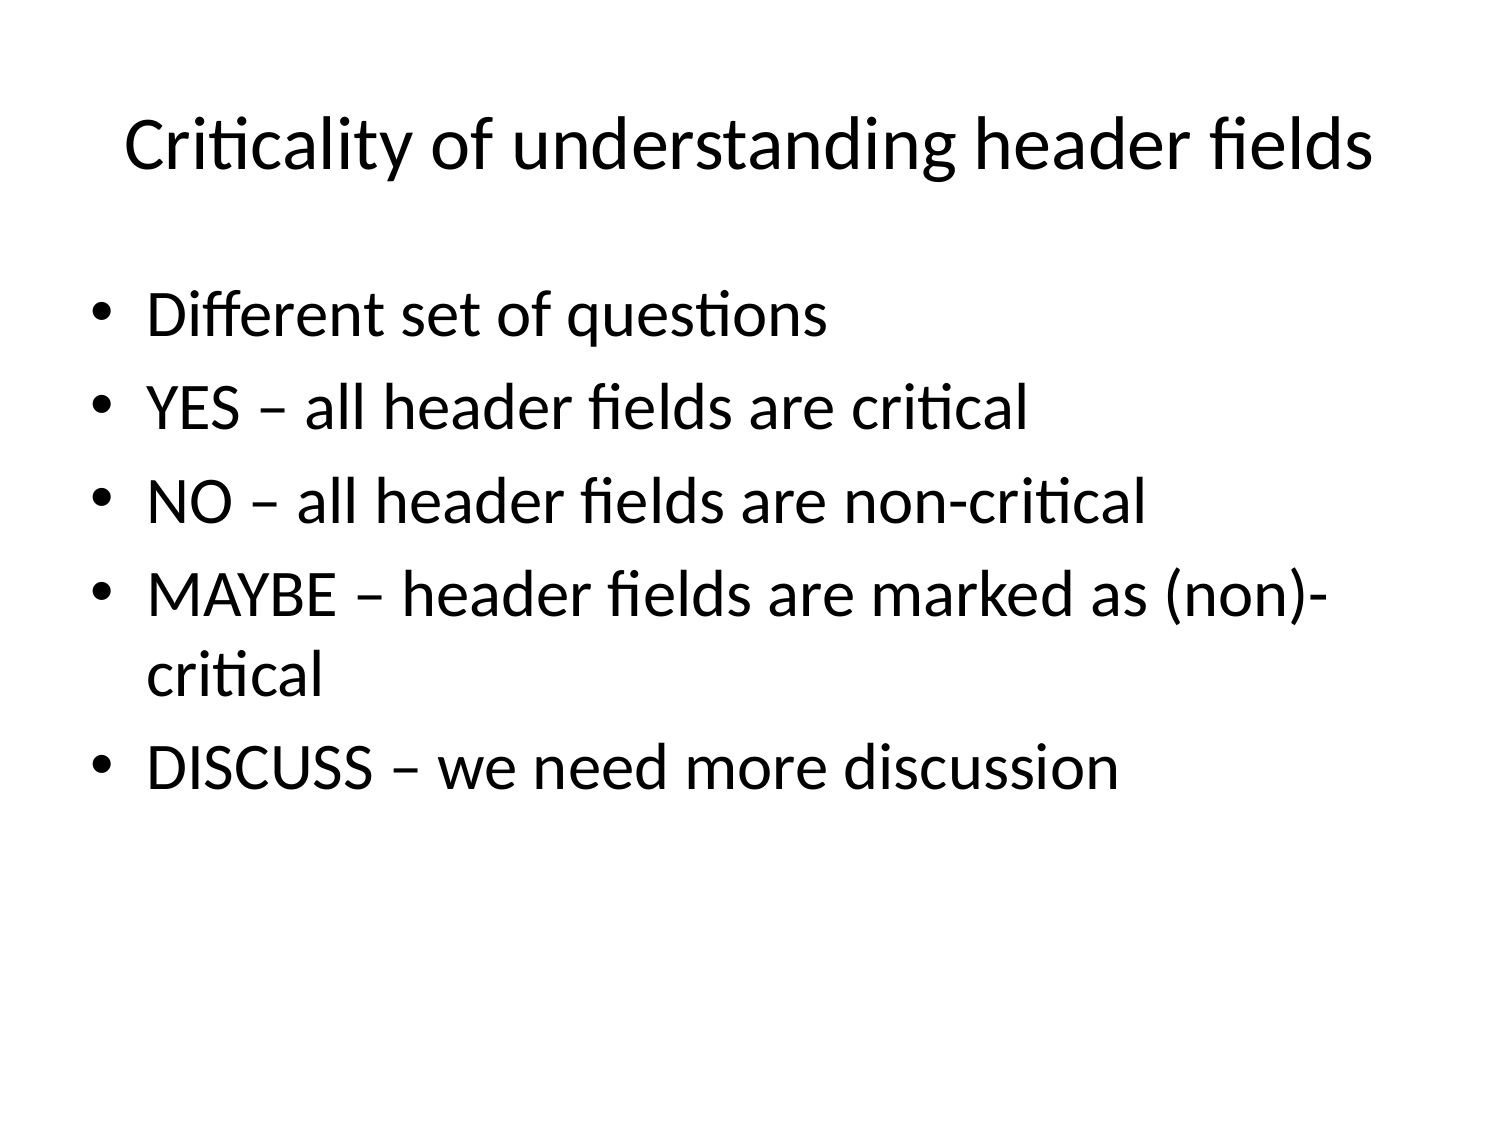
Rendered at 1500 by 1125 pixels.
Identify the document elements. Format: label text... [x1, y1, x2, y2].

list Different set of questions YES – all header fields are critical NO – all header fields are non-critical MAYBE – header fields are marked as (non)-critical DISCUSS – we need more discussion [75, 262, 1425, 1005]
title Criticality of understanding header fields [75, 45, 1425, 233]
